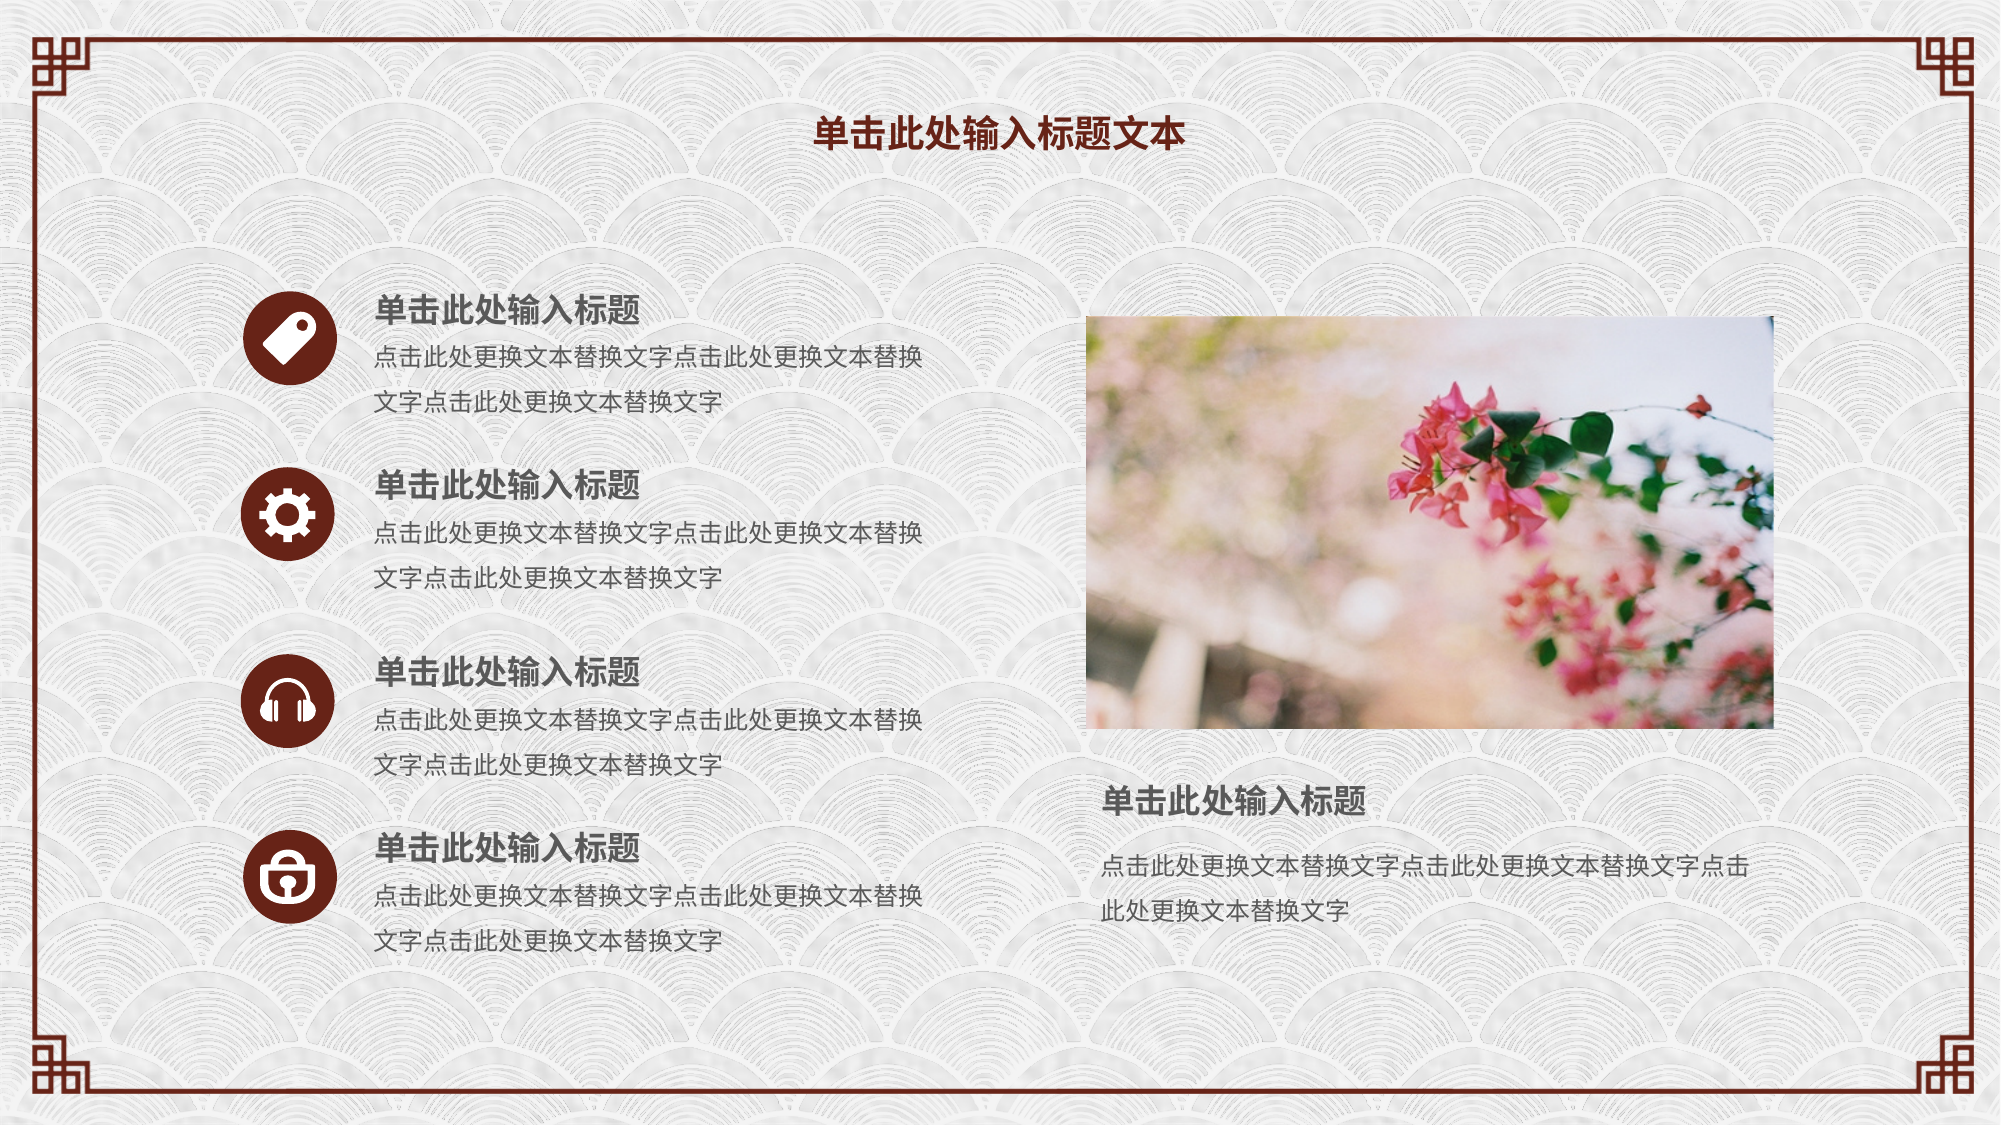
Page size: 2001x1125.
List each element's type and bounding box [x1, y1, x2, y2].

text_box [240, 654, 335, 748]
picture [0, 0, 2001, 1125]
text_box [243, 291, 337, 386]
text_box [240, 467, 335, 561]
text_box [243, 829, 337, 924]
